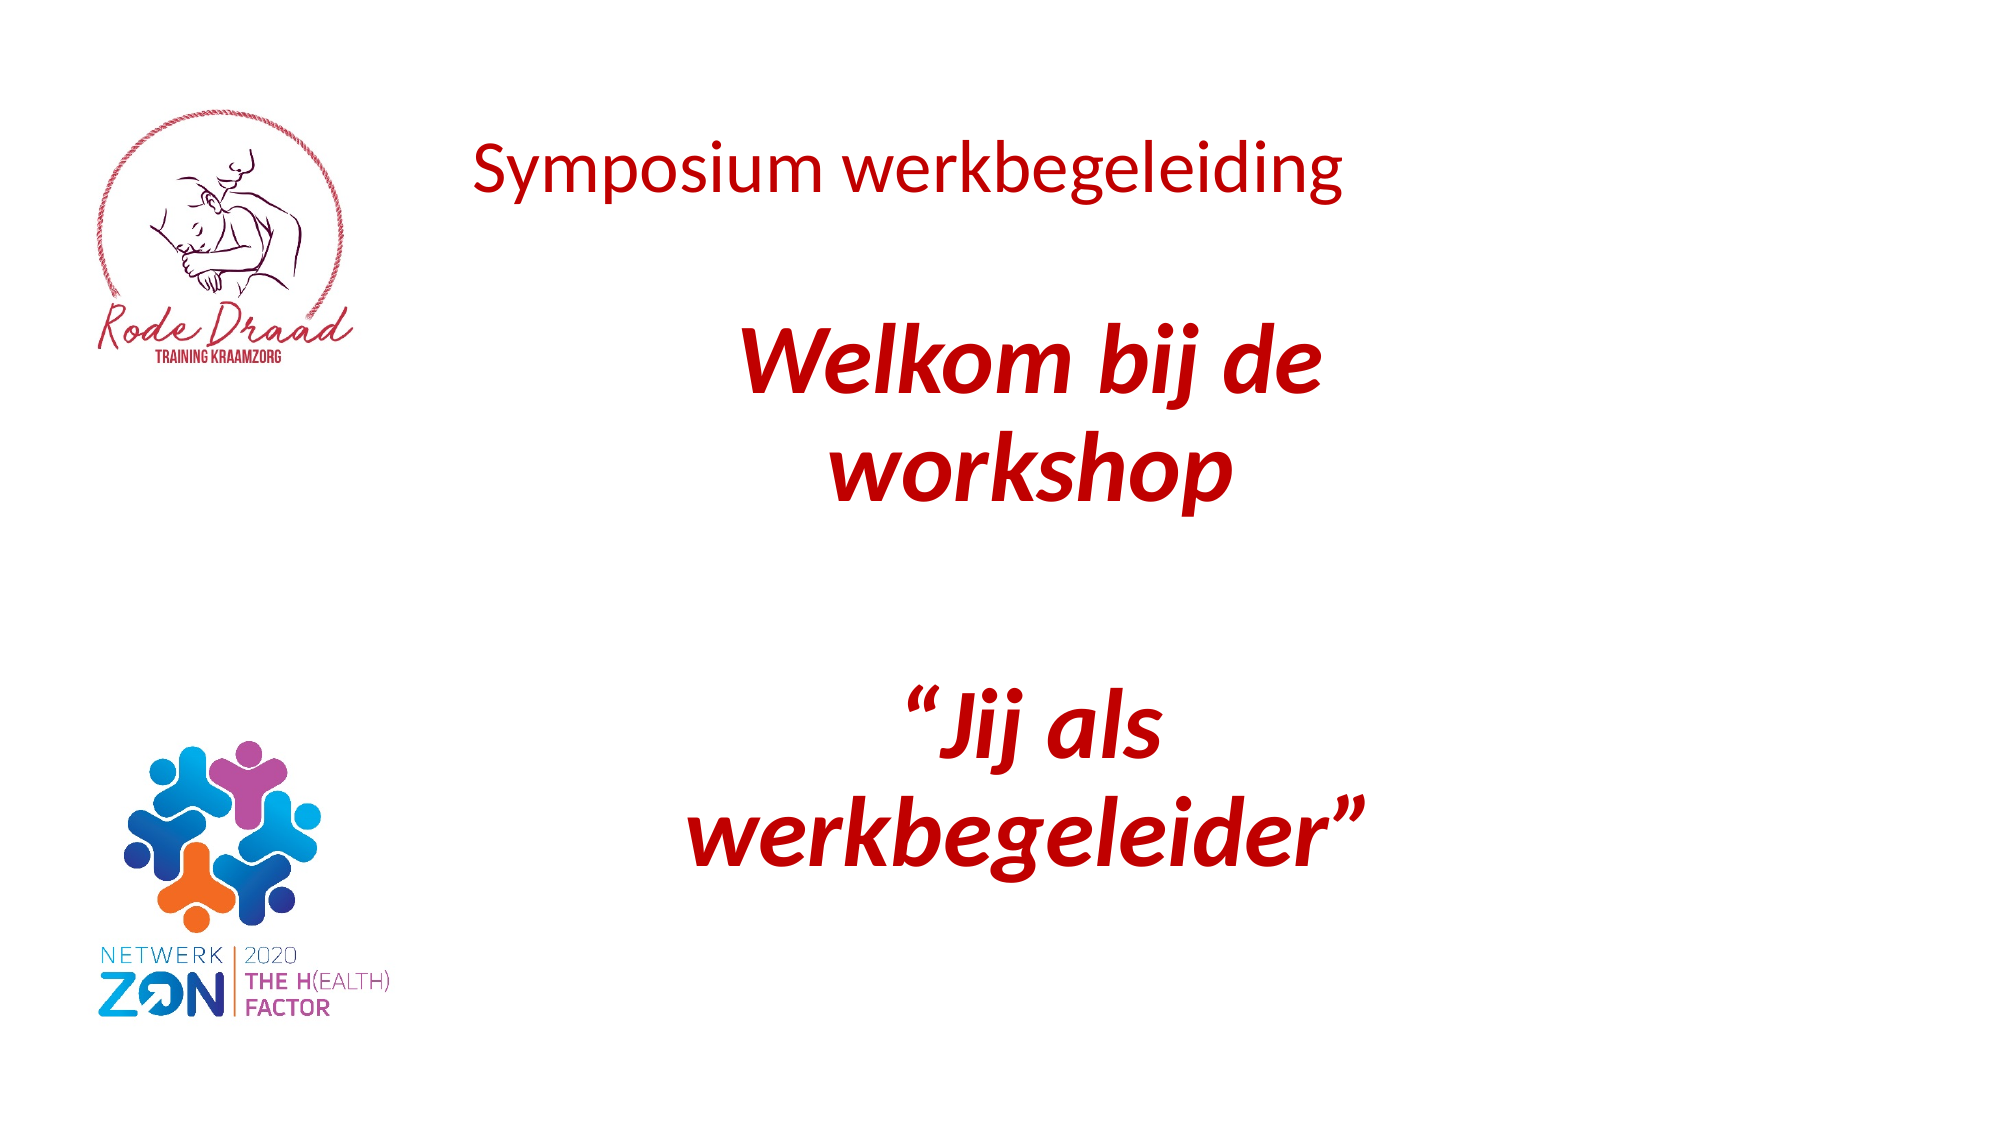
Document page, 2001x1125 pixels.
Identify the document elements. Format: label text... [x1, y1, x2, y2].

picture [0, 75, 458, 415]
title Symposium werkbegeleiding [457, 59, 1863, 278]
list Welkom bij de workshop “Jij als werkbegeleider” [547, 299, 1514, 957]
picture [44, 697, 414, 1067]
